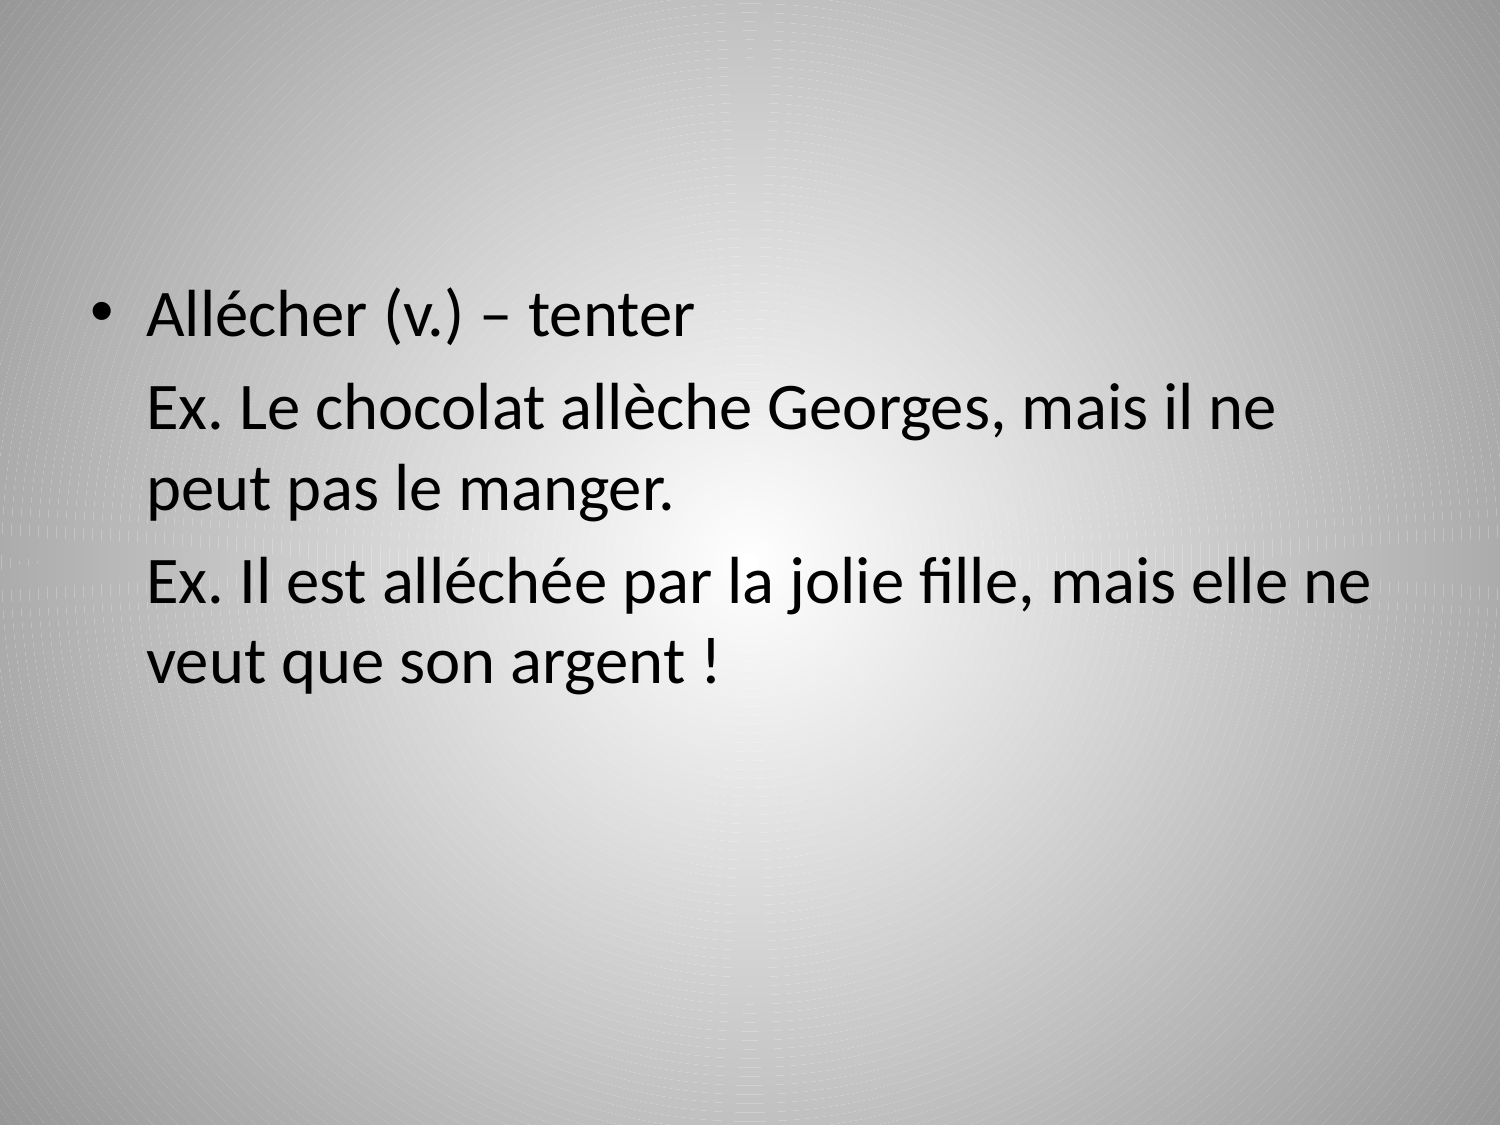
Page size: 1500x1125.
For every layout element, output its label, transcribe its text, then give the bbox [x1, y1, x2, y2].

list Allécher (v.) – tenter Ex. Le chocolat allèche Georges, mais il ne peut pas le manger. Ex. Il est alléchée par la jolie fille, mais elle ne veut que son argent ! [75, 262, 1425, 1005]
